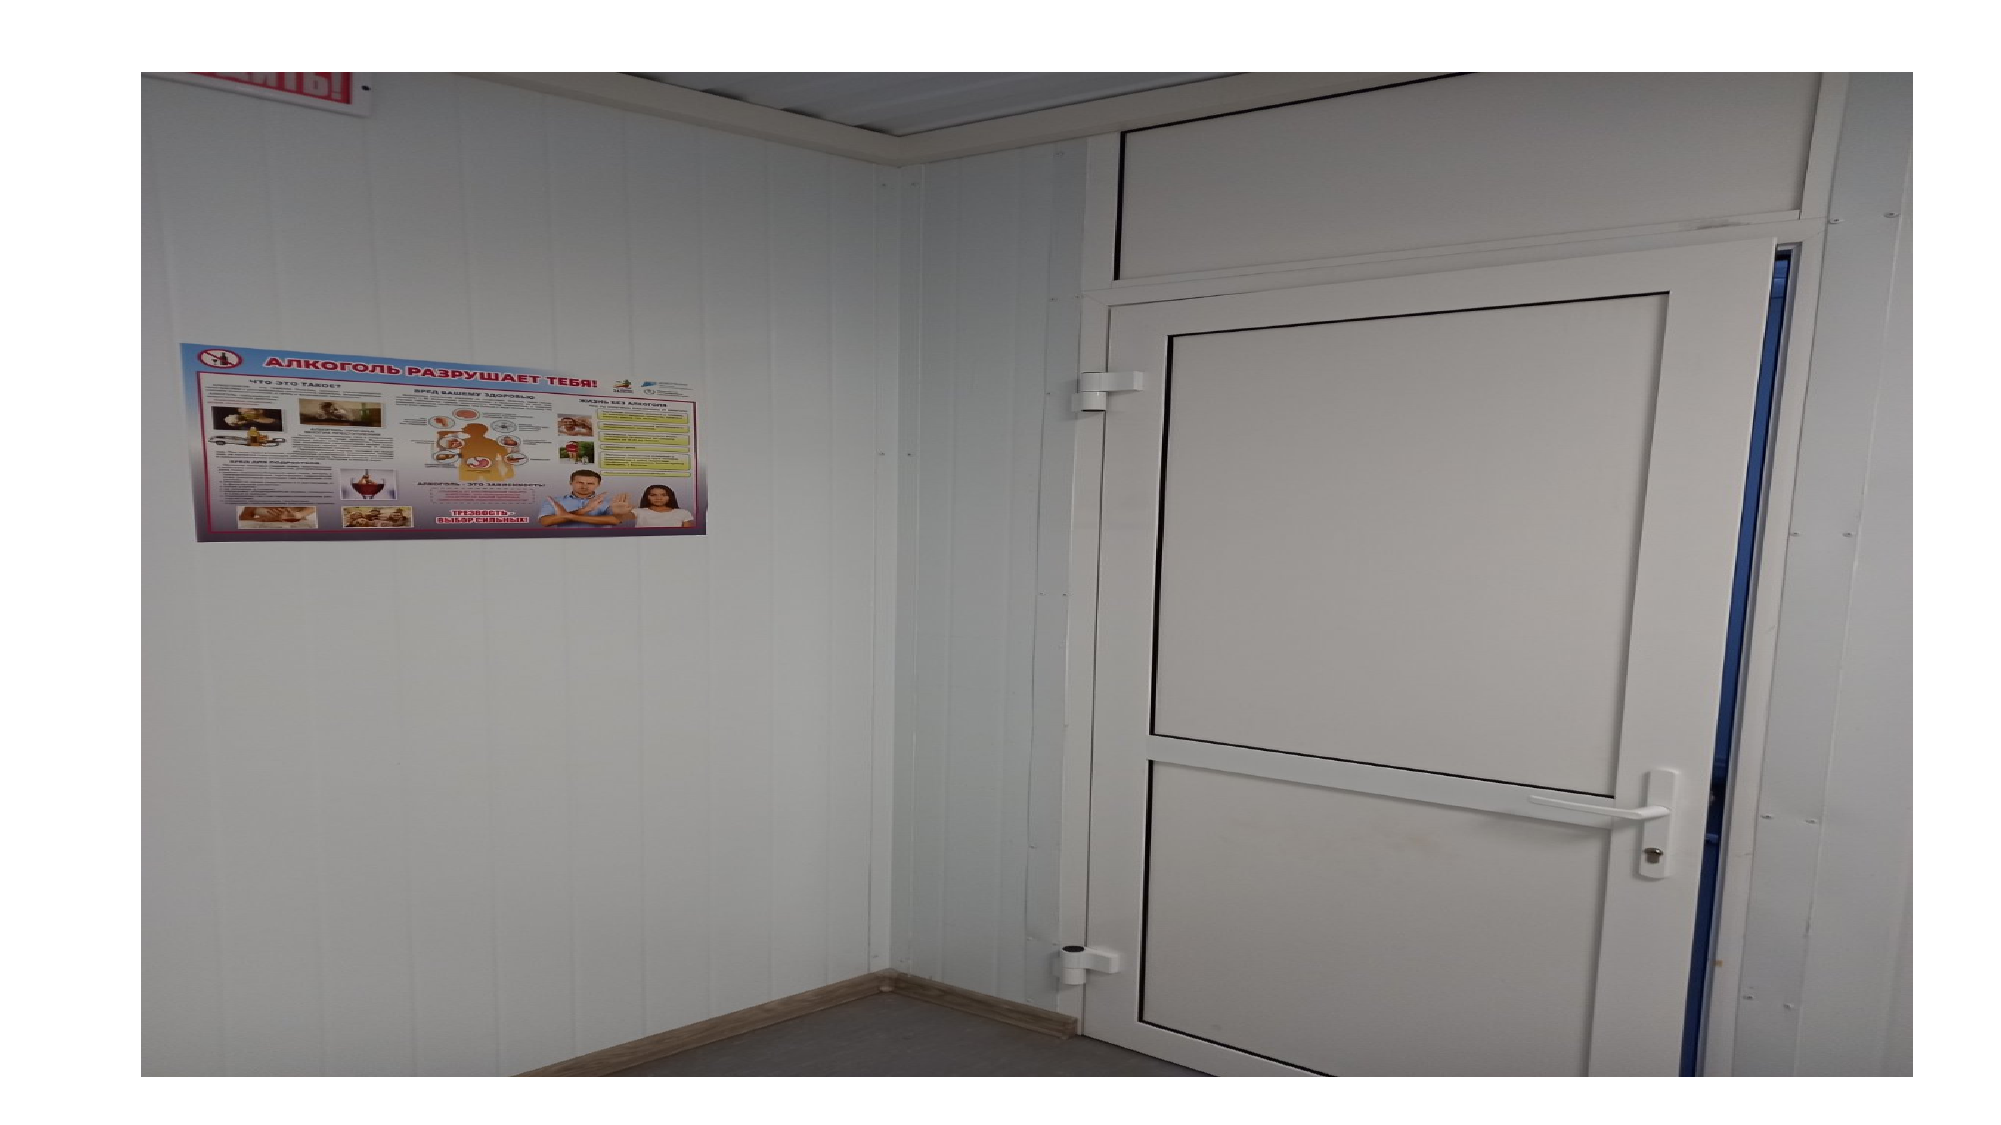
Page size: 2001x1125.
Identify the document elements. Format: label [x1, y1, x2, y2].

picture [141, 72, 1913, 1077]
